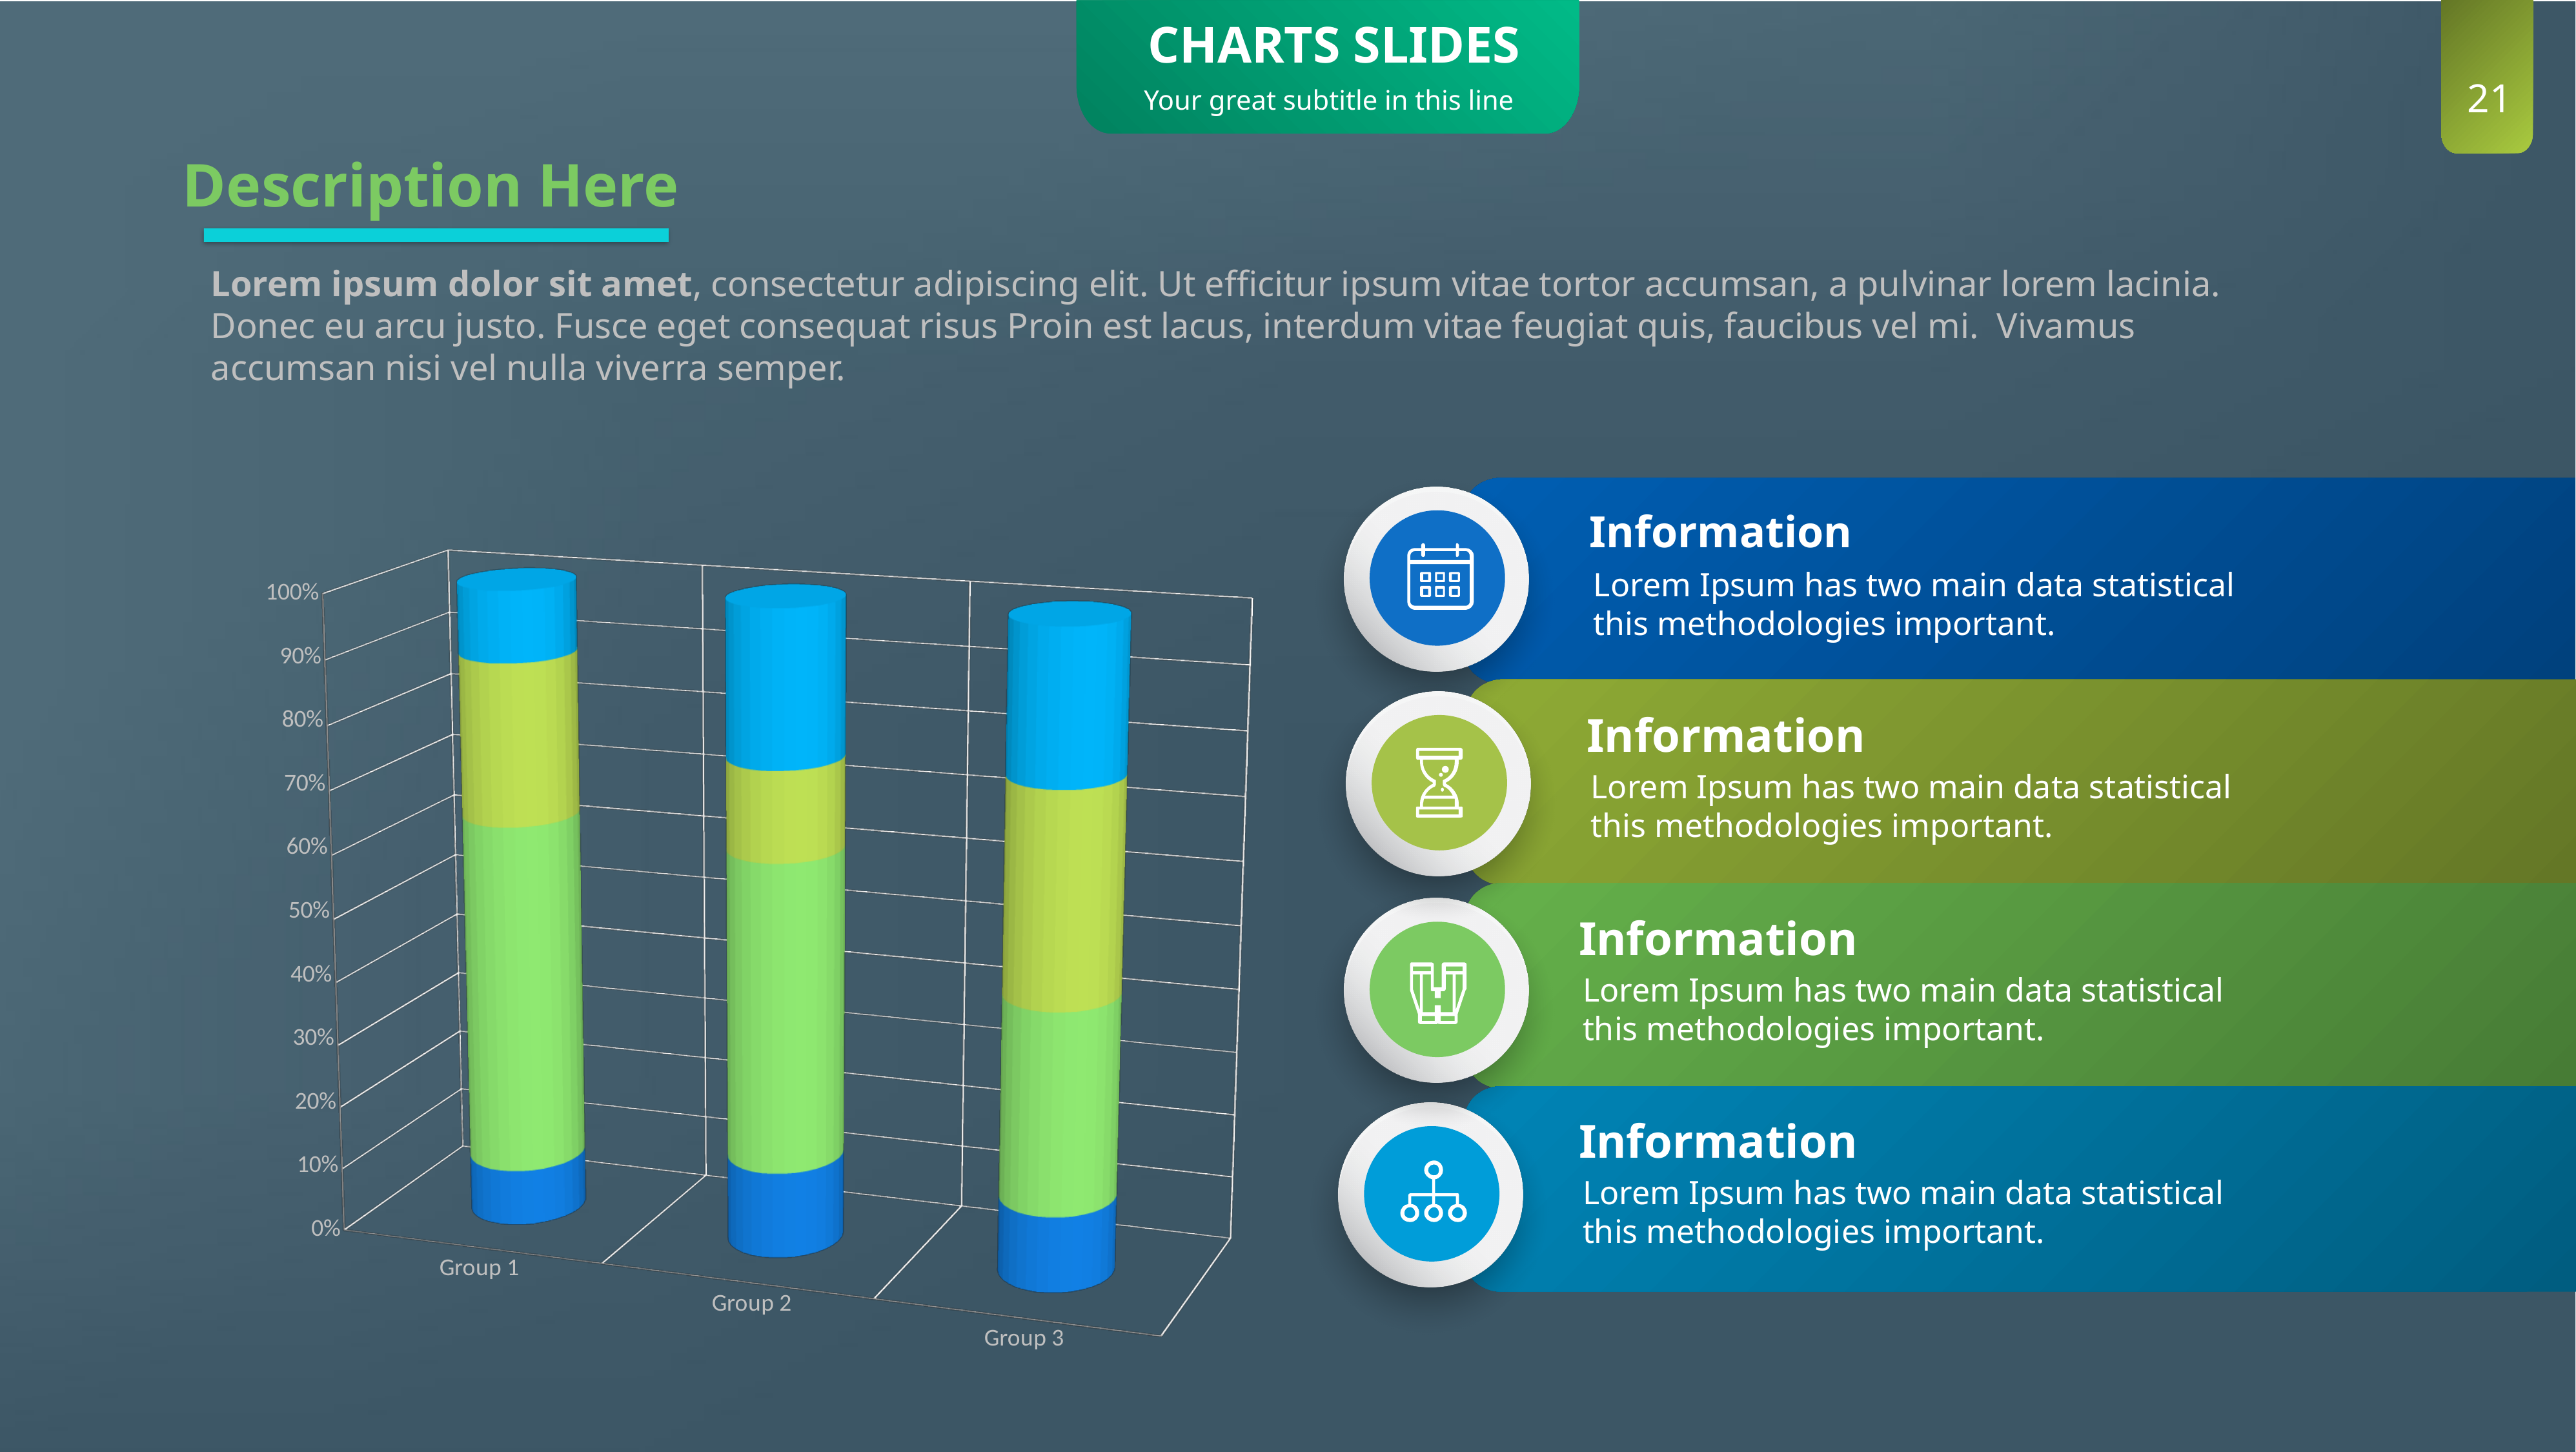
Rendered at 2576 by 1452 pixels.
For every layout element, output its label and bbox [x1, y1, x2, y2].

text_box [1313, 680, 1559, 925]
text_box [1570, 494, 2273, 670]
text_box [1559, 900, 2263, 1075]
text_box [1312, 929, 1557, 1133]
picture [0, 1, 2576, 1452]
text_box [1559, 883, 2576, 1086]
text_box [1554, 1086, 2576, 1292]
text_box [1559, 679, 2576, 883]
text_box [1559, 478, 2575, 679]
text_box [1559, 1102, 2263, 1277]
text_box [876, 0, 1792, 134]
chart [219, 520, 1293, 1411]
text_box [1567, 696, 2271, 872]
text_box [185, 143, 2267, 402]
text_box [1306, 1091, 1551, 1336]
text_box [1312, 476, 1557, 681]
